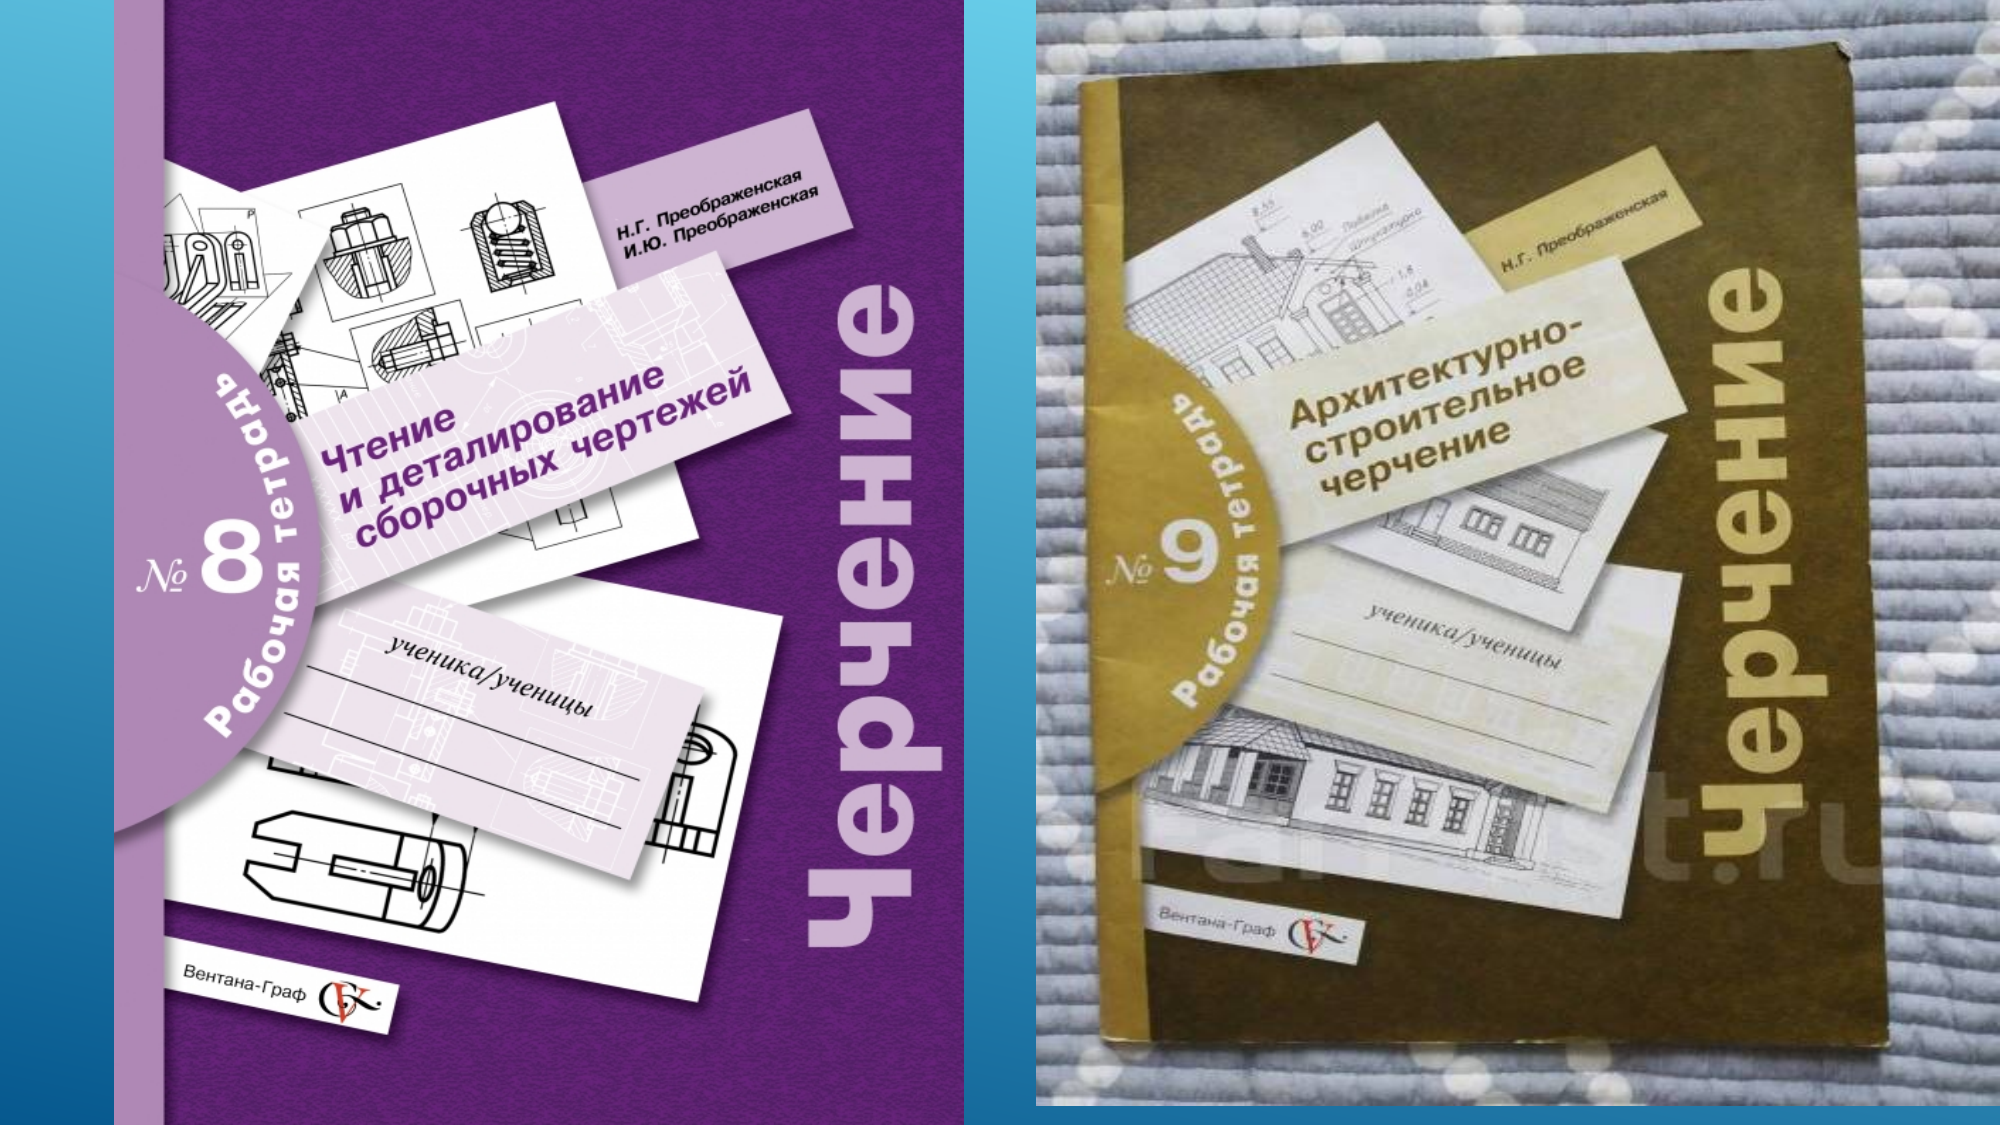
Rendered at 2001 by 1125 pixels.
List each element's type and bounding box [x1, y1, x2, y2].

picture [114, 0, 964, 1125]
picture [1036, 0, 2000, 1106]
